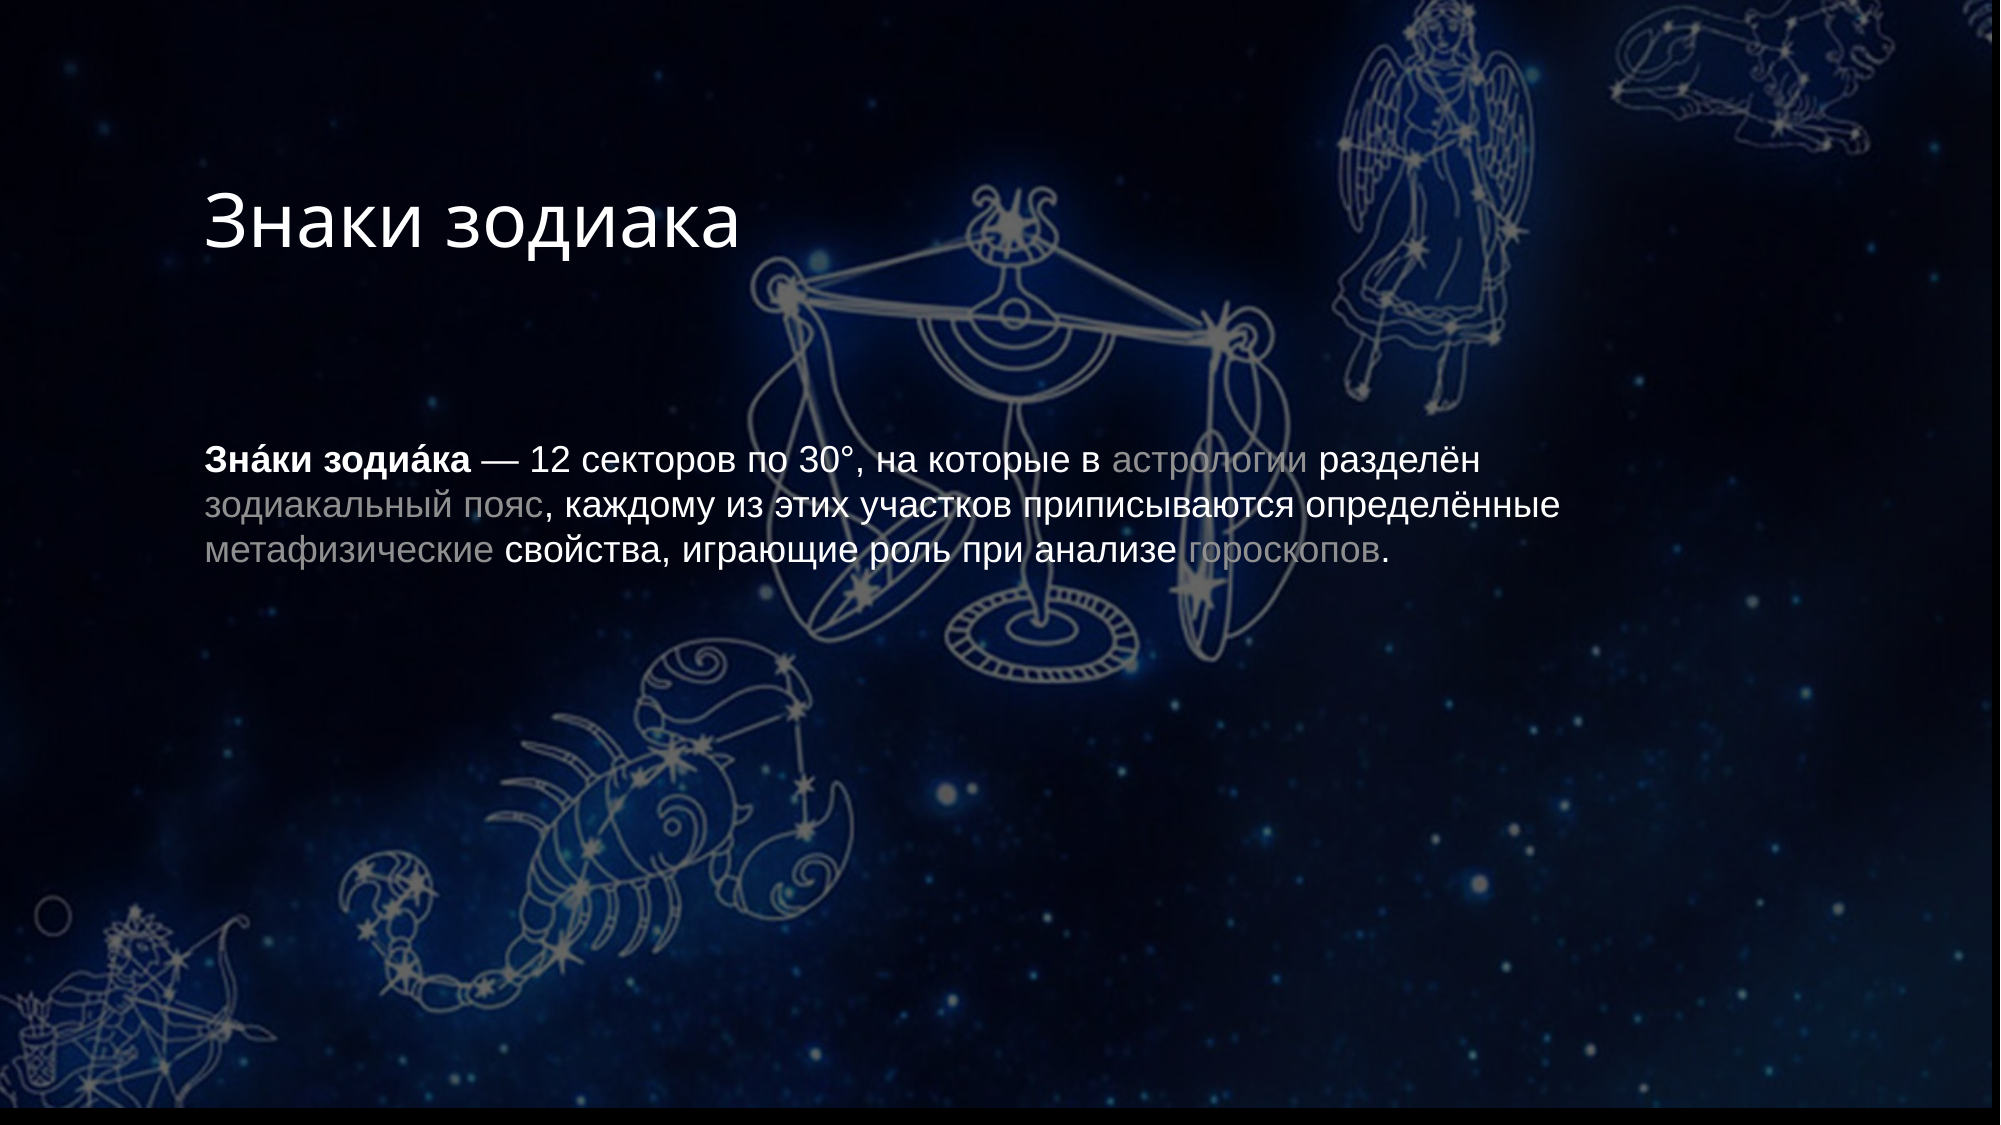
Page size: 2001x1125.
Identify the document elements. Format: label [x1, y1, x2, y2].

text_box [0, 0, 2000, 1125]
picture [0, 0, 1992, 1108]
